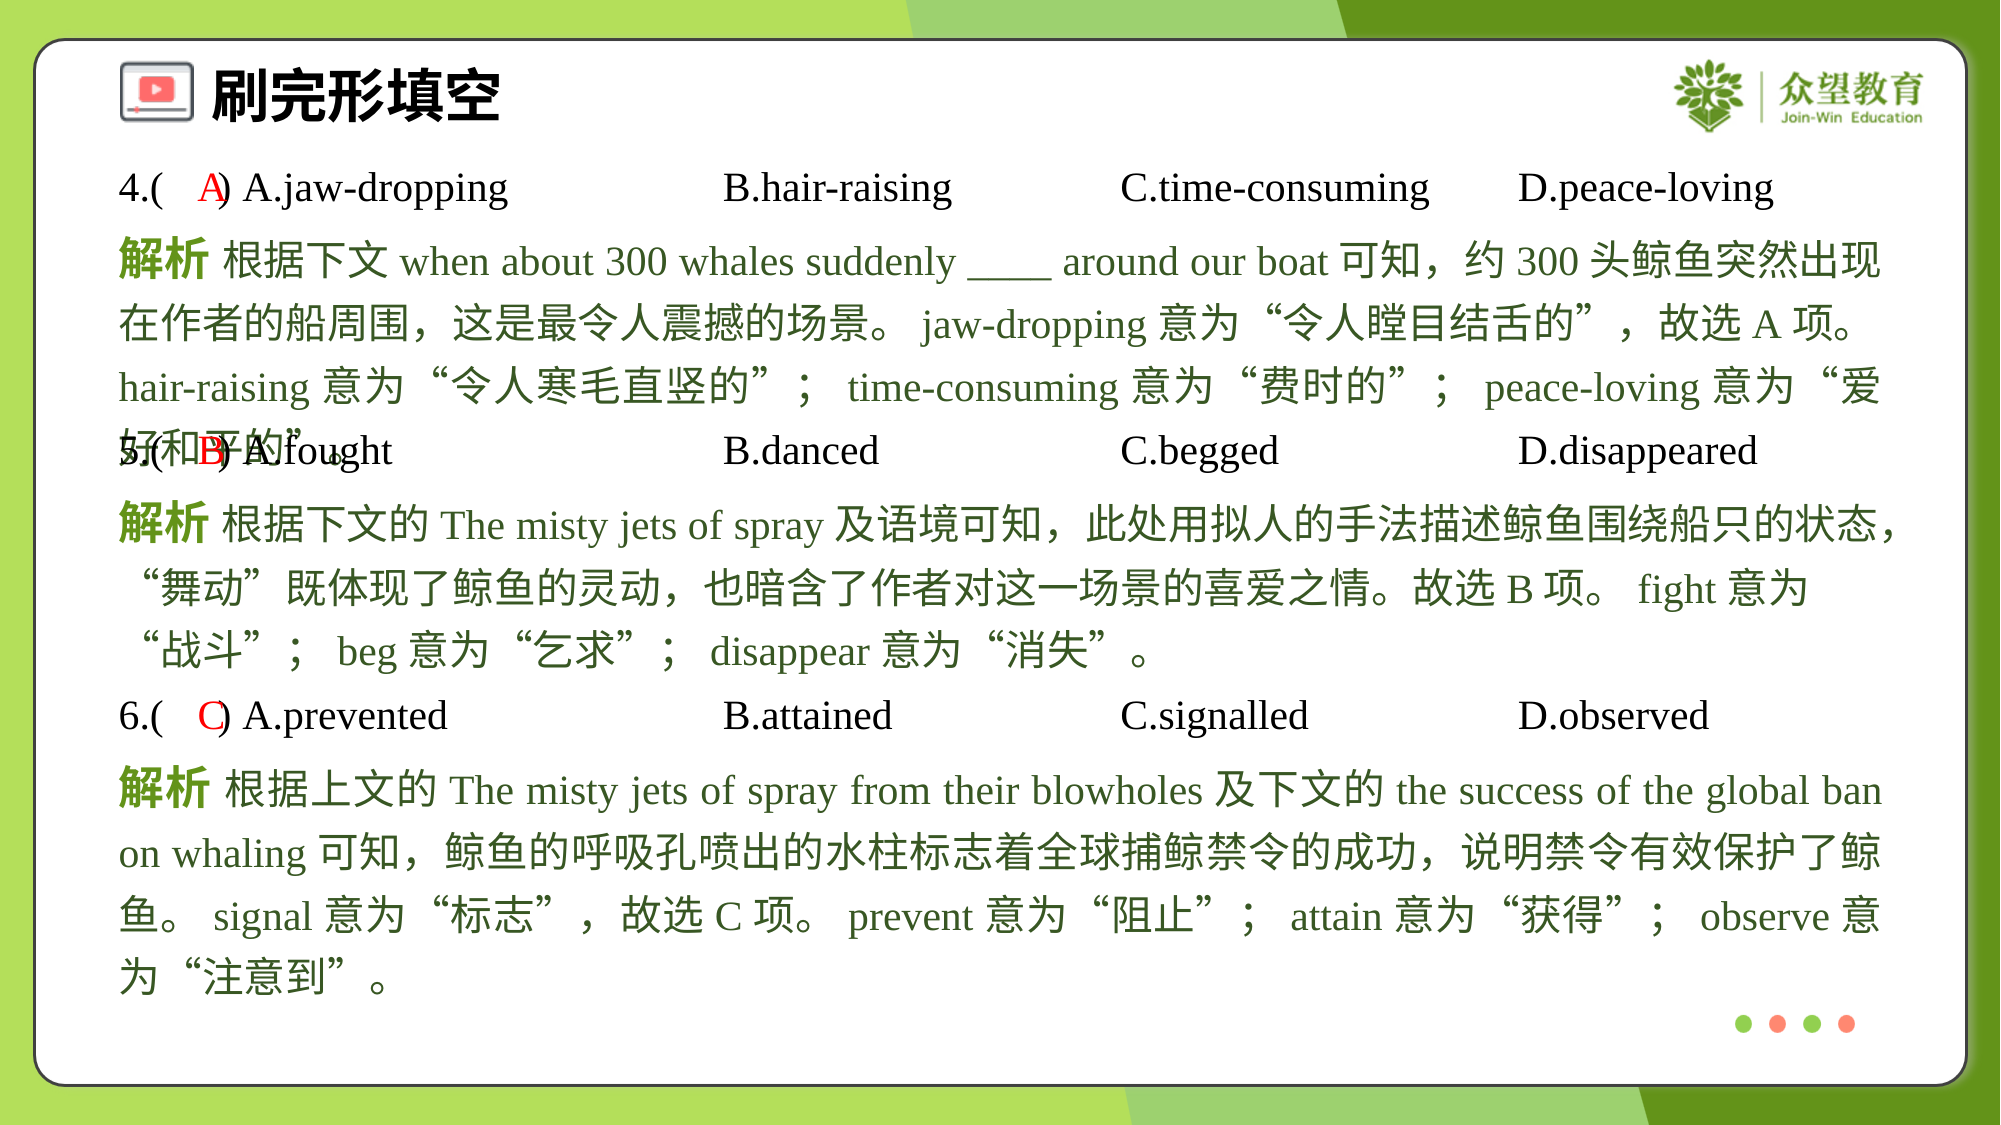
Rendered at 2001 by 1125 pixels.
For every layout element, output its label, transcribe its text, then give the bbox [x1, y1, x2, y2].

text_box C [192, 675, 231, 733]
text_box A [192, 146, 233, 205]
text_box 解析 根据下文when about 300 whales suddenly ____ around our boat可知，约300头鲸鱼突然出现在作者的船周围，这是最令人震撼的场景。jaw-dropping意为“令人瞠目结舌的”，故选A项。hair-raising意为“令人寒毛直竖的”；time-consuming意为“费时的”；peace-loving意为“爱好和平的”。 [118, 215, 1883, 405]
text_box 6.( ) A.prevented B.attained C.signalled D.observed [118, 675, 192, 733]
text_box 6.( ) A.prevented B.attained C.signalled D.observed [231, 675, 1883, 733]
text_box 解析 根据下文的The misty jets of spray及语境可知，此处用拟人的手法描述鲸鱼围绕船只的状态，“舞动”既体现了鲸鱼的灵动，也暗含了作者对这一场景的喜爱之情。故选B项。fight意为“战斗”；beg意为“乞求”；disappear意为“消失”。 [118, 480, 1883, 670]
text_box 4.( ) A.jaw-dropping B.hair-raising C.time-consuming D.peace-loving [118, 146, 192, 204]
text_box 解析 根据上文的The misty jets of spray from their blowholes及下文的the success of the global ban on whaling可知，鲸鱼的呼吸孔喷出的水柱标志着全球捕鲸禁令的成功，说明禁令有效保护了鲸鱼。signal意为“标志”，故选C项。prevent意为“阻止”；attain意为“获得”；observe意为“注意到”。 [118, 744, 1883, 997]
text_box 4.( ) A.jaw-dropping B.hair-raising C.time-consuming D.peace-loving [233, 146, 1883, 204]
text_box 5.( ) A.fought B.danced C.begged D.disappeared [231, 410, 1883, 468]
text_box B [192, 410, 231, 469]
picture [0, 0, 2000, 1125]
text_box 5.( ) A.fought B.danced C.begged D.disappeared [118, 410, 192, 468]
